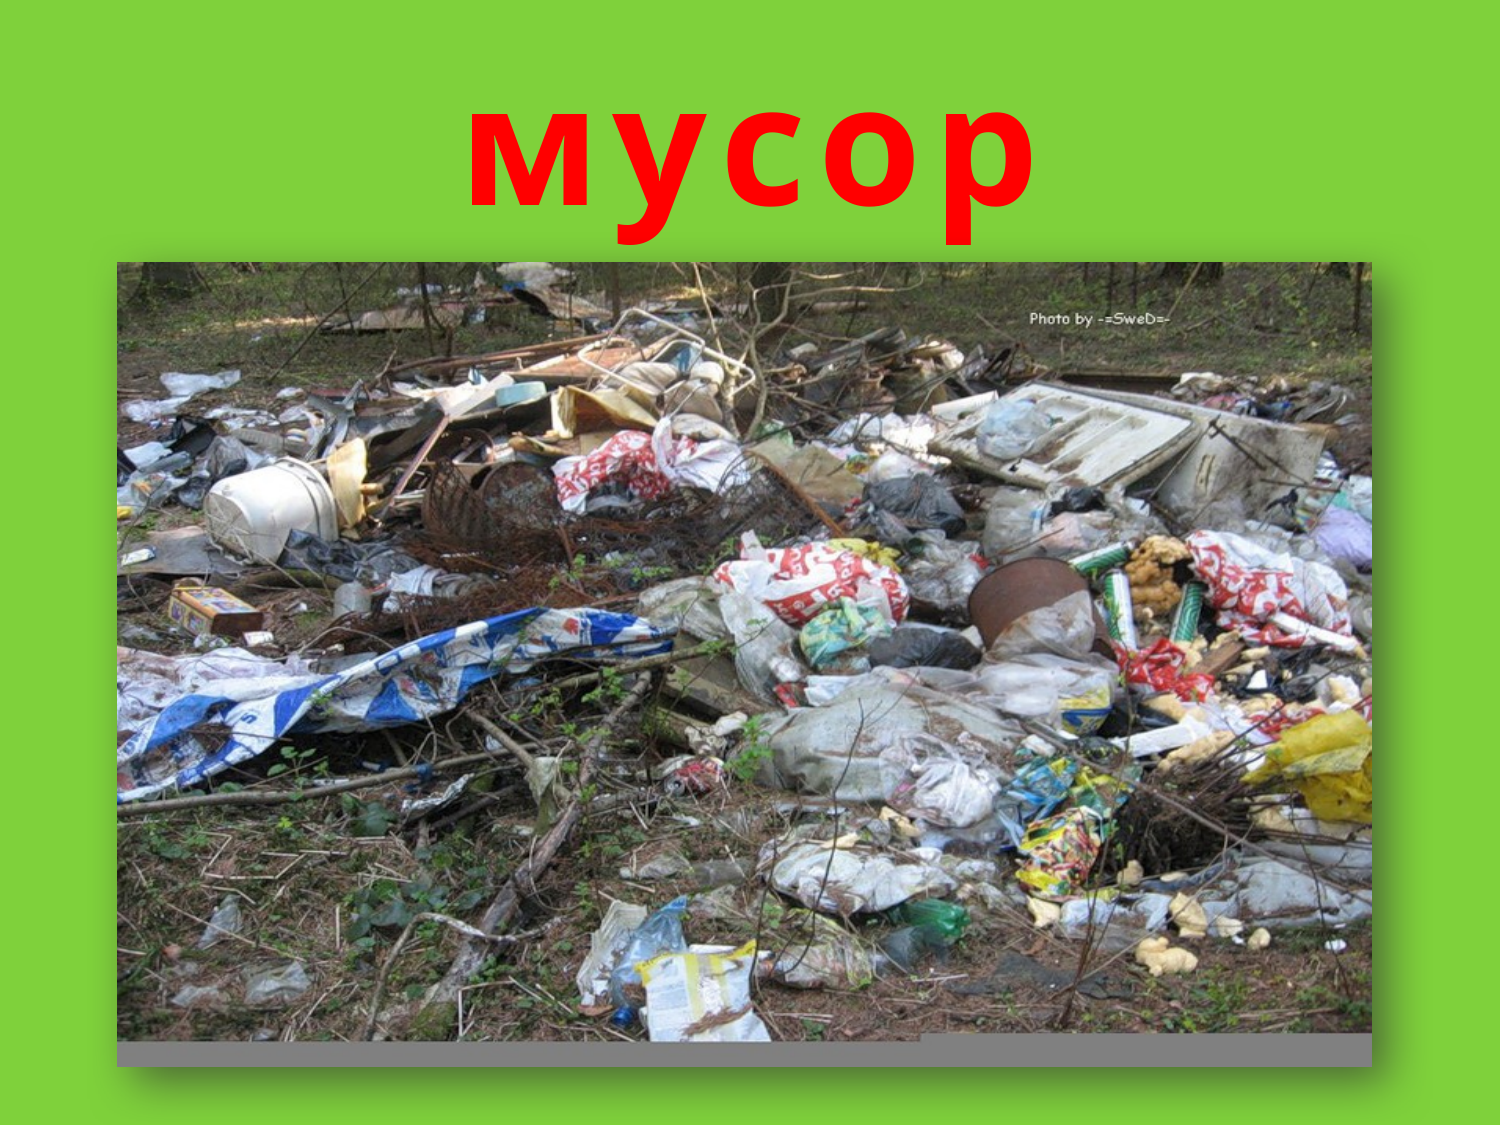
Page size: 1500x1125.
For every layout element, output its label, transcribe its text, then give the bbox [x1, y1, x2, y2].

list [116, 262, 1372, 1067]
title мусор [75, 45, 1425, 233]
